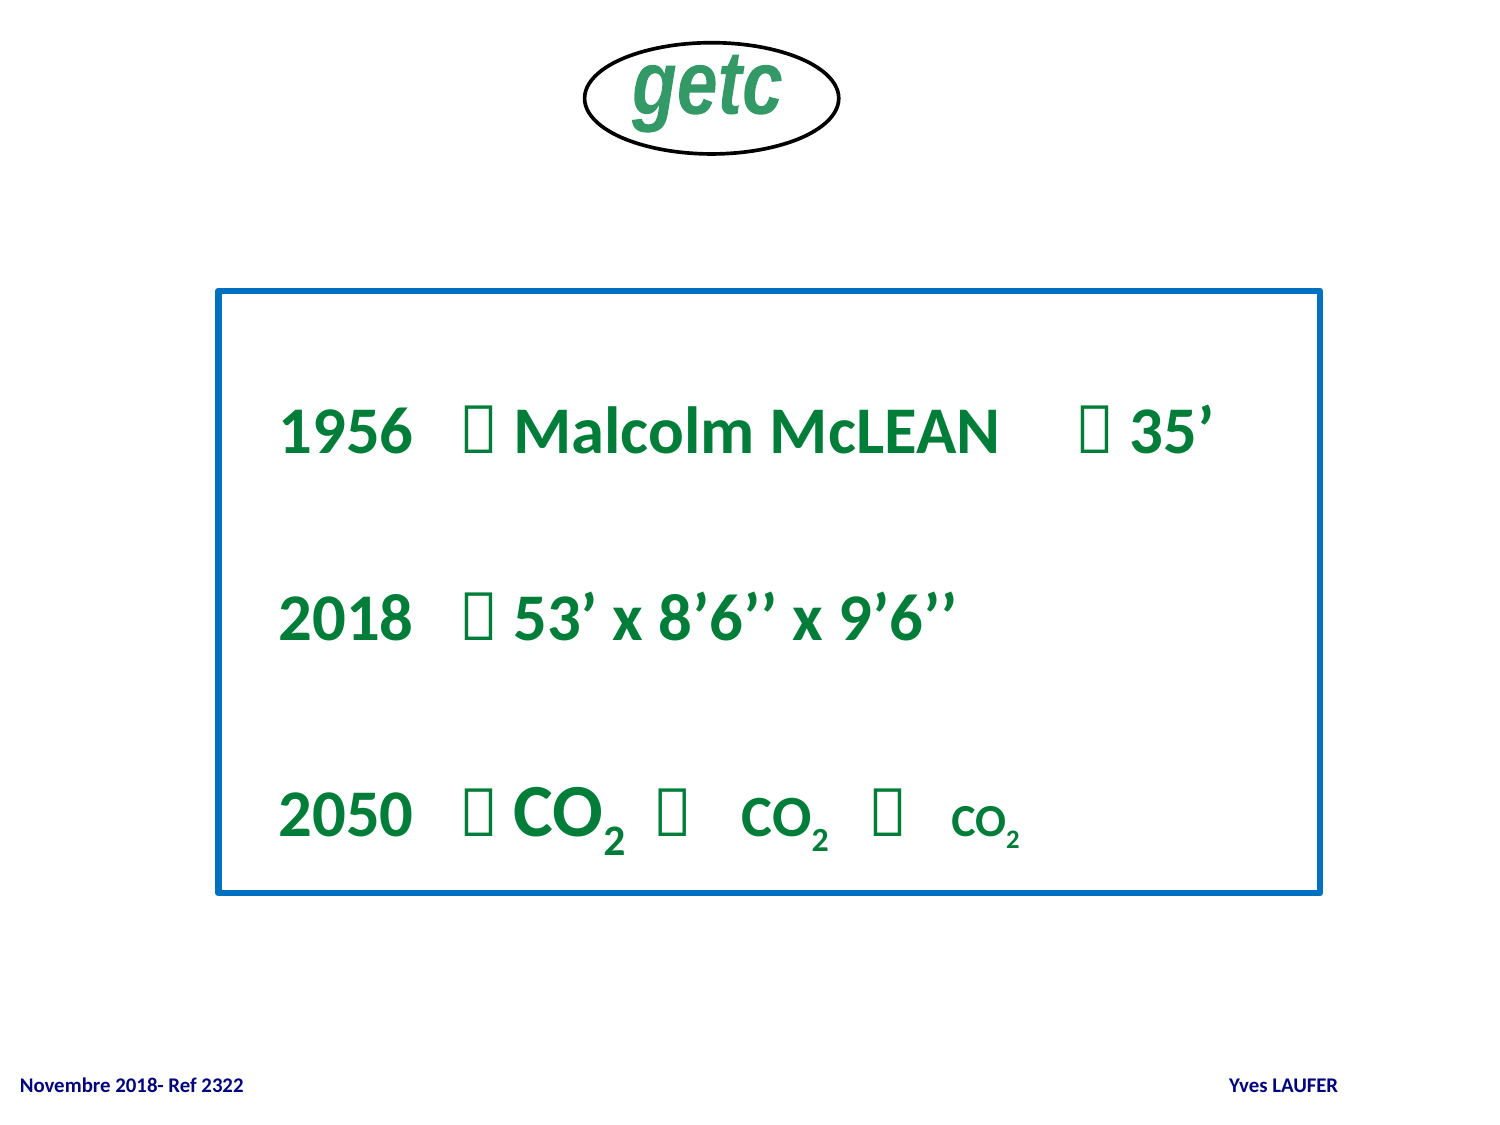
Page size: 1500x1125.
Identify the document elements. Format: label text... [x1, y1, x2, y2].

list 1956  Malcolm McLEAN  35’ 2018  53’ x 8’6’’ x 9’6’’ 2050  CO2  CO2  CO2 [218, 290, 1321, 894]
footer Novembre 2018- Ref 2322 Yves LAUFER [0, 1042, 1500, 1125]
text_box [584, 42, 839, 154]
